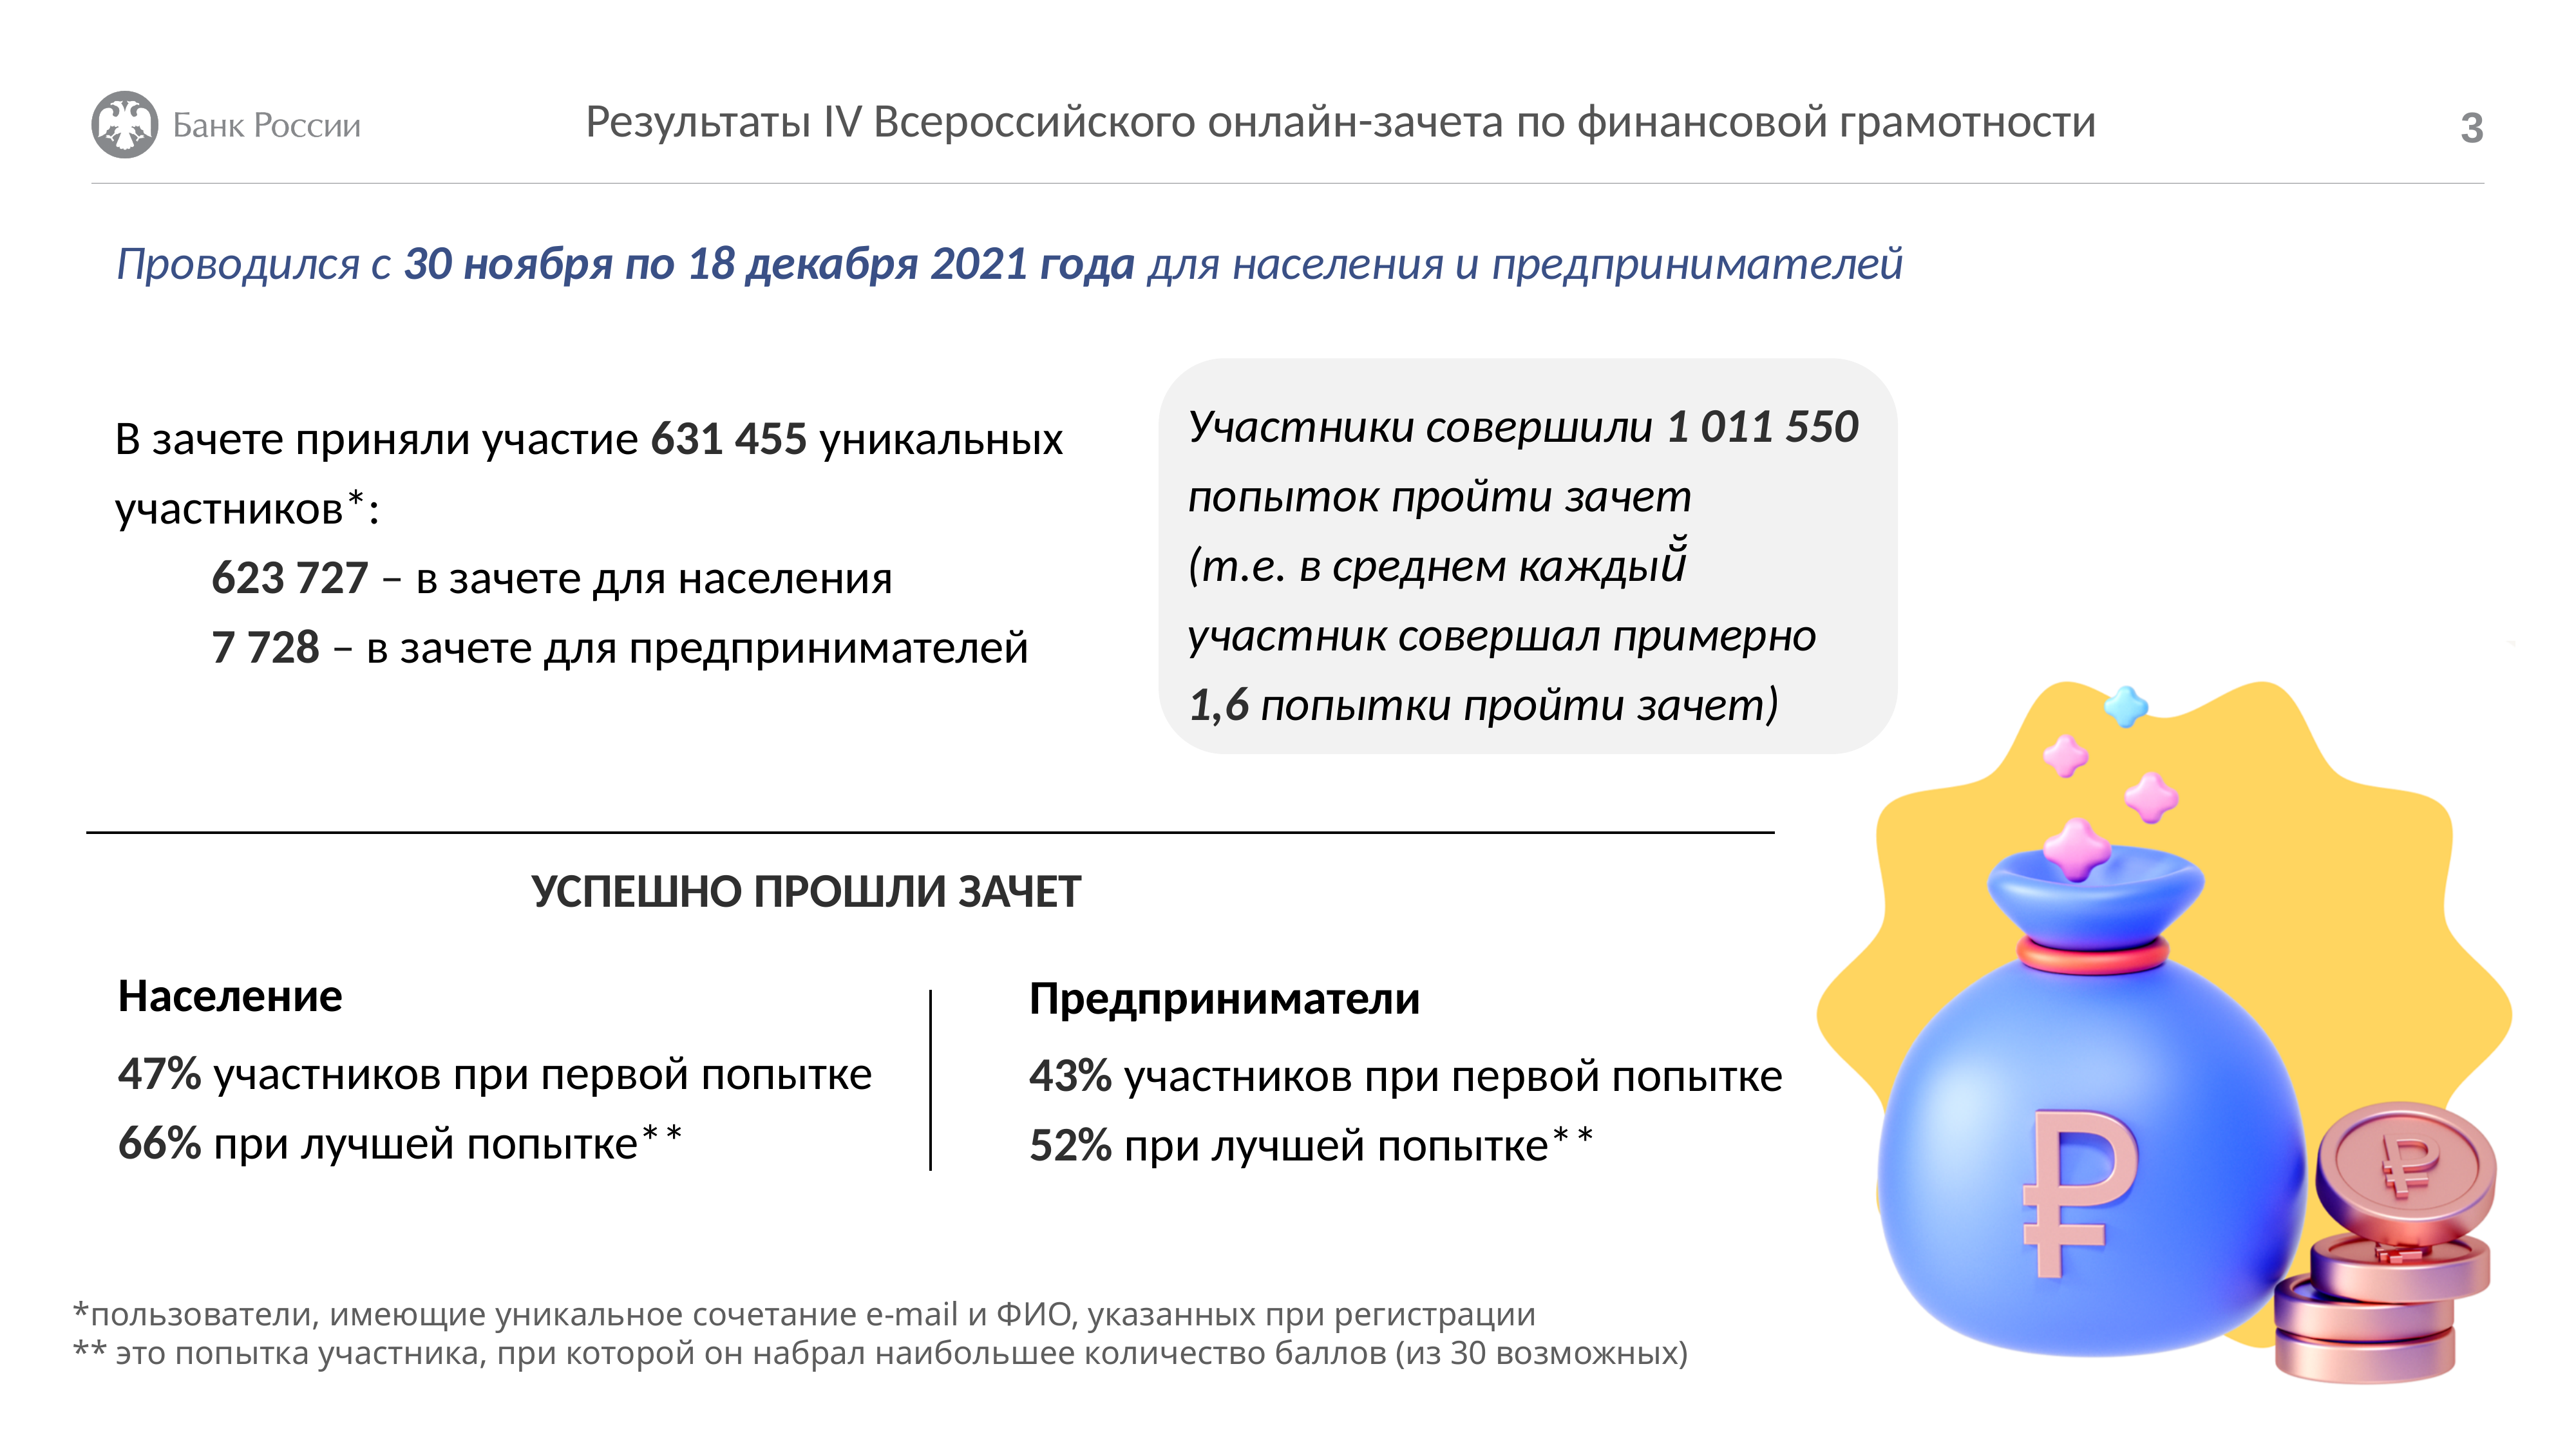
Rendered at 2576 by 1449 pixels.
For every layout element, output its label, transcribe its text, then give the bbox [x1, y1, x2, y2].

text_box Участники совершили 1 011 550 попыток пройти зачет (т.е. в среднем каждый̆ участник совершал примерно 1,6 попытки пройти зачет) [1159, 358, 1899, 754]
slide_number 3 [2327, 91, 2485, 160]
text_box В зачете приняли участие 631 455 уникальных участников*: 623 727 – в зачете для населения 7 728 – в зачете для предпринимателей [105, 390, 1098, 677]
text_box Население 47% участников при первой попытке 66% при лучшей попытке** [109, 947, 889, 1173]
text_box Предприниматели 43% участников при первой попытке 52% при лучшей попытке** [1019, 949, 1798, 1245]
text_box Проводился с 30 ноября по 18 декабря 2021 года для населения и предпринимателей [106, 225, 2000, 294]
picture [1798, 641, 2515, 1410]
text_box *пользователи, имеющие уникальное сочетание e-mail и ФИО, указанных при регистрации ** это попытка участника, при которой он набрал наибольшее количество баллов (из 30 возможных) [62, 1289, 1716, 1376]
picture [91, 91, 359, 158]
text_box УСПЕШНО ПРОШЛИ ЗАЧЕТ [522, 854, 1093, 922]
text_box Результаты IV Всероссийского онлайн-зачета по финансовой грамотности [576, 83, 2109, 151]
